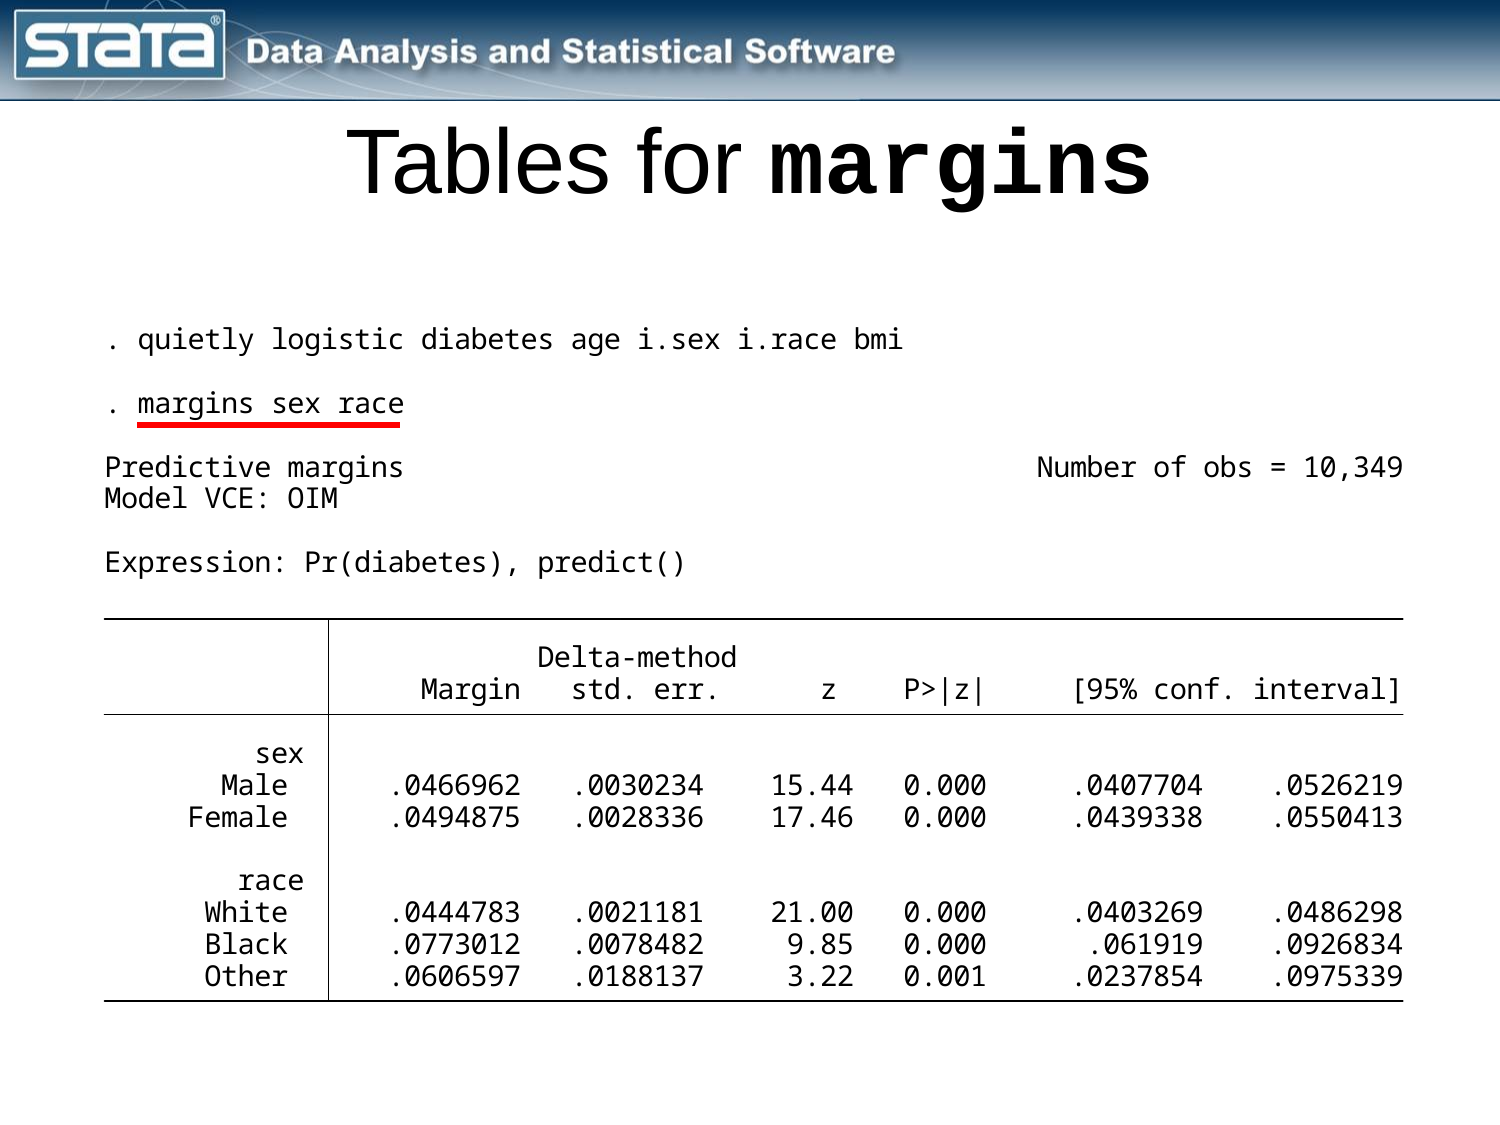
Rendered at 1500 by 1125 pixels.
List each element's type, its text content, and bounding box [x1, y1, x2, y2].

title Tables for margins [0, 108, 1500, 213]
picture [99, 318, 1445, 1020]
picture [0, 0, 1500, 102]
